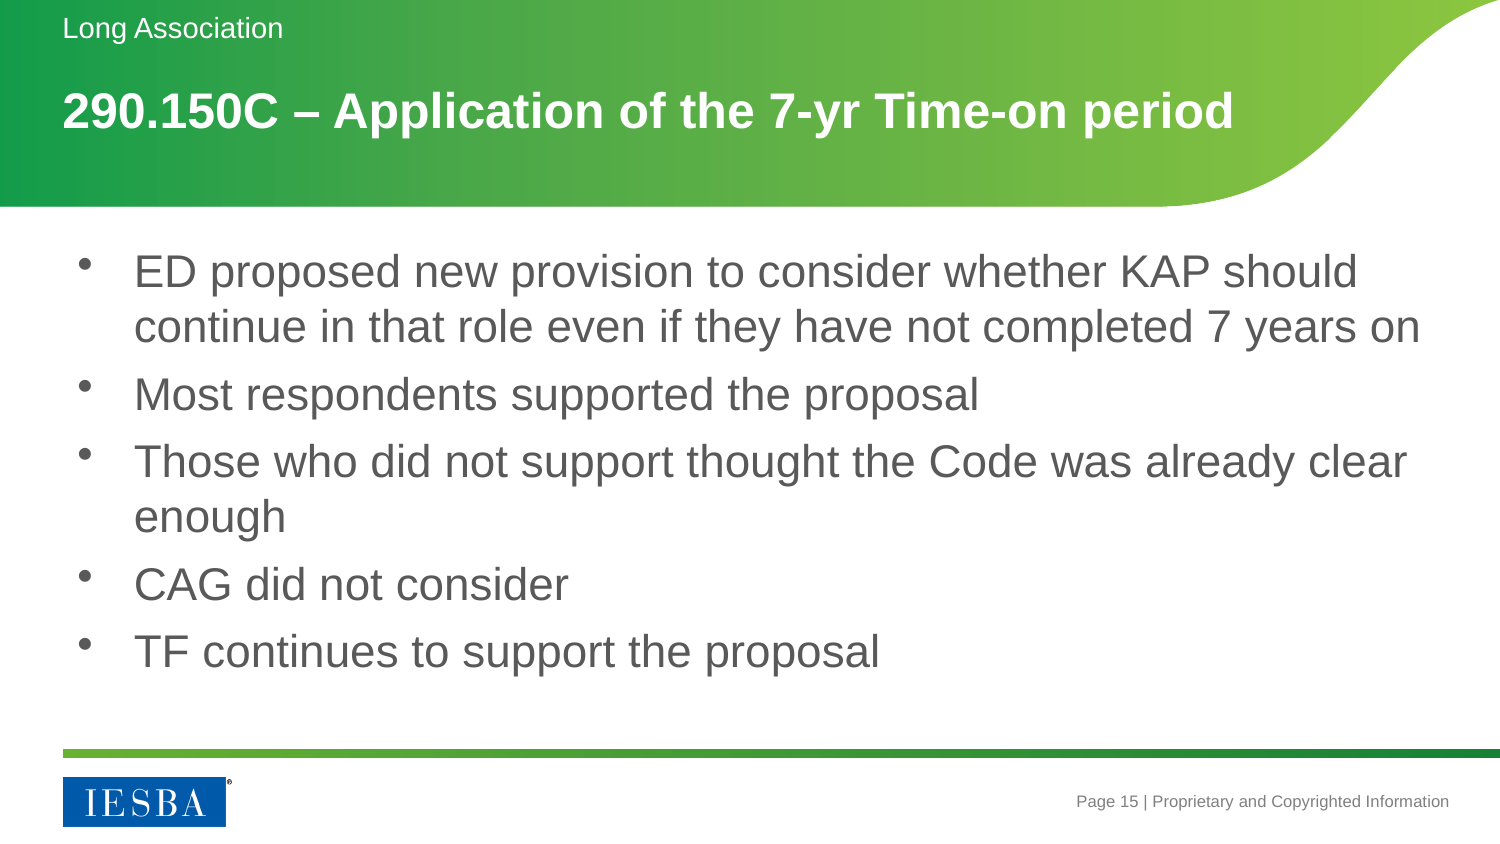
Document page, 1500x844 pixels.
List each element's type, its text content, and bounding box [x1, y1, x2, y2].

picture [0, 0, 1500, 207]
picture [63, 777, 232, 827]
title 290.150C – Application of the 7-yr Time-on period [62, 75, 1300, 142]
subtitle Long Association [62, 9, 500, 38]
list ED proposed new provision to consider whether KAP should continue in that role even if they have not completed 7 years on Most respondents supported the proposal Those who did not support thought the Code was already clear enough CAG did not consider TF continues to support the proposal [62, 234, 1450, 710]
